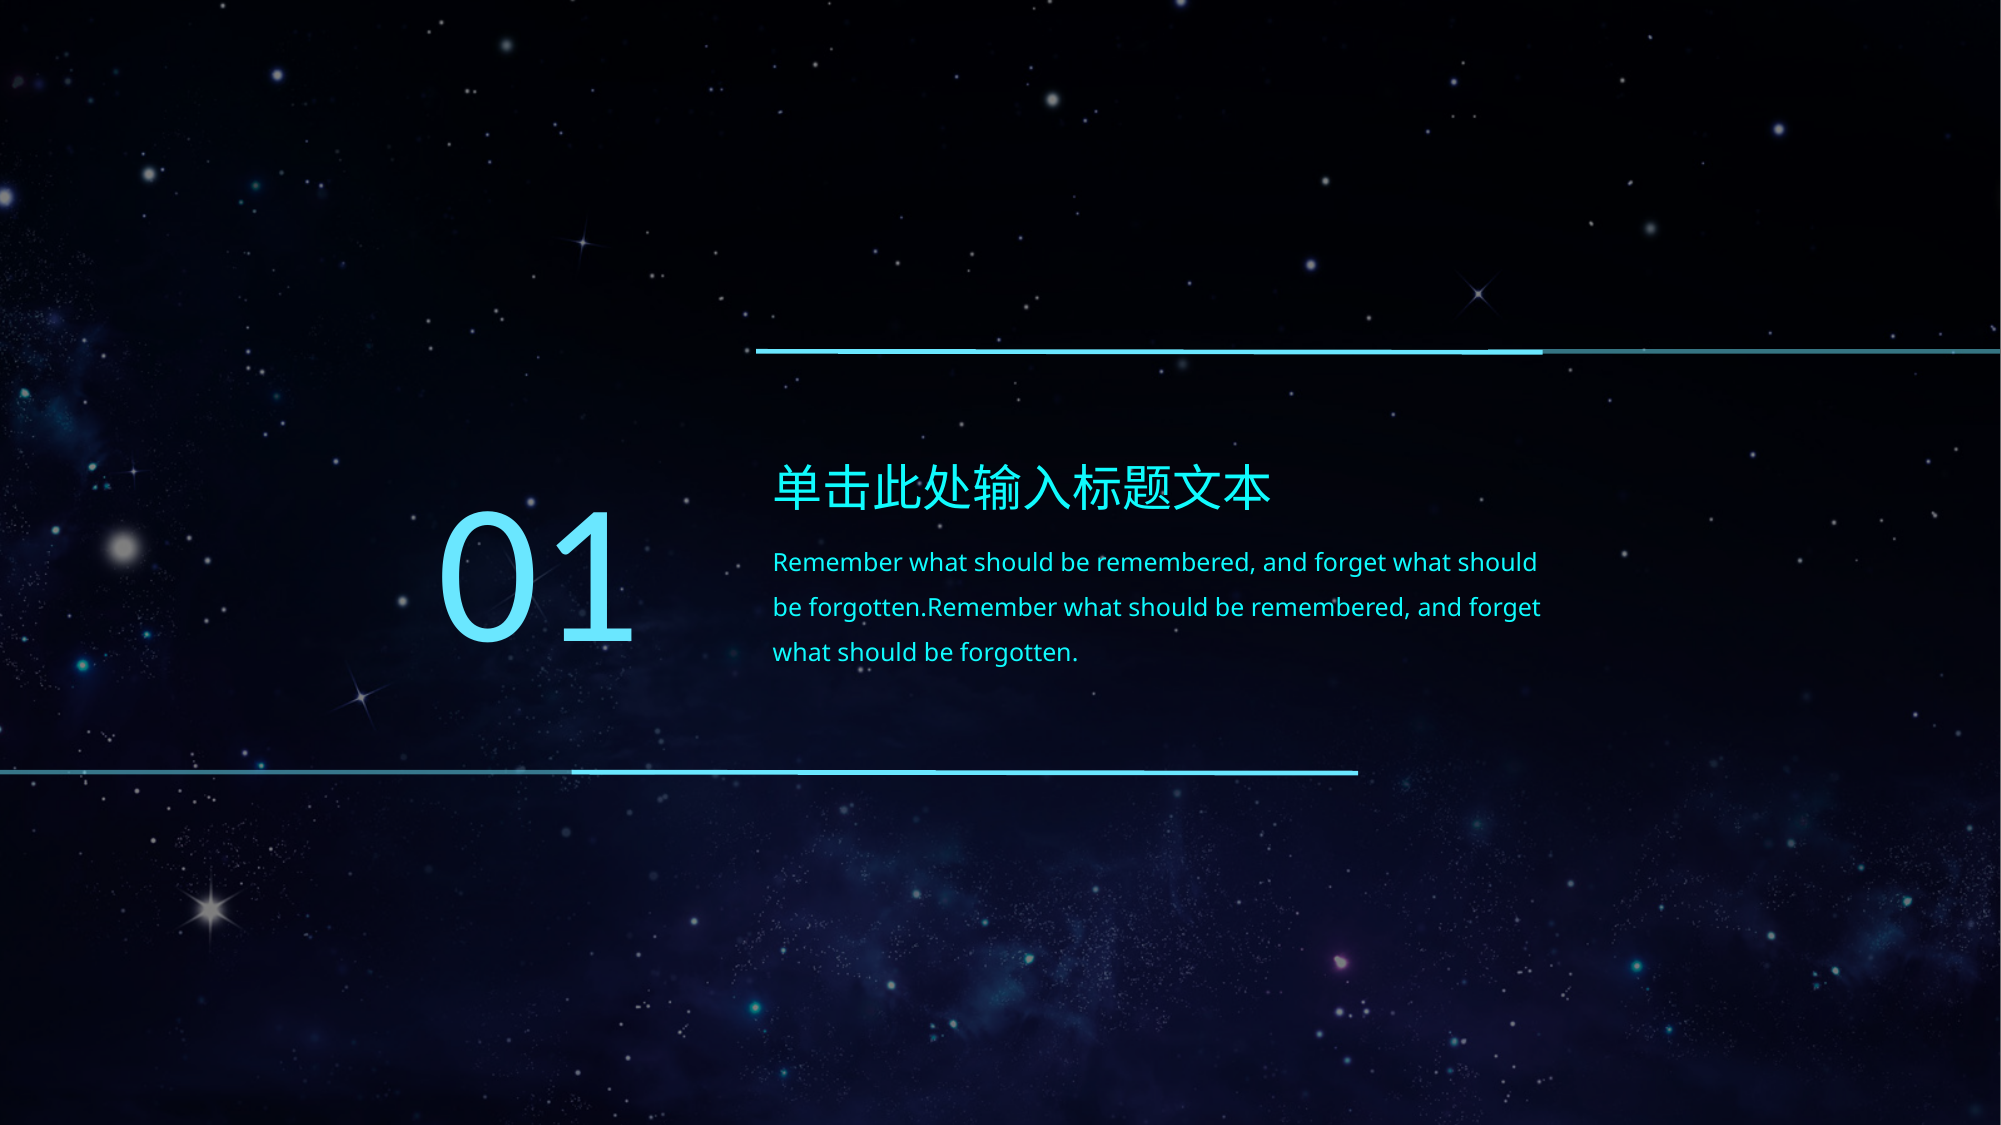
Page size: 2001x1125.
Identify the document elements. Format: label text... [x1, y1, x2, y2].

text_box Remember what should be remembered, and forget what should be forgotten.Remember what should be remembered, and forget what should be forgotten. [757, 524, 1579, 674]
text_box 单击此处输入标题文本 [758, 448, 1371, 524]
picture [0, 0, 2001, 1125]
text_box 01 [407, 433, 656, 689]
